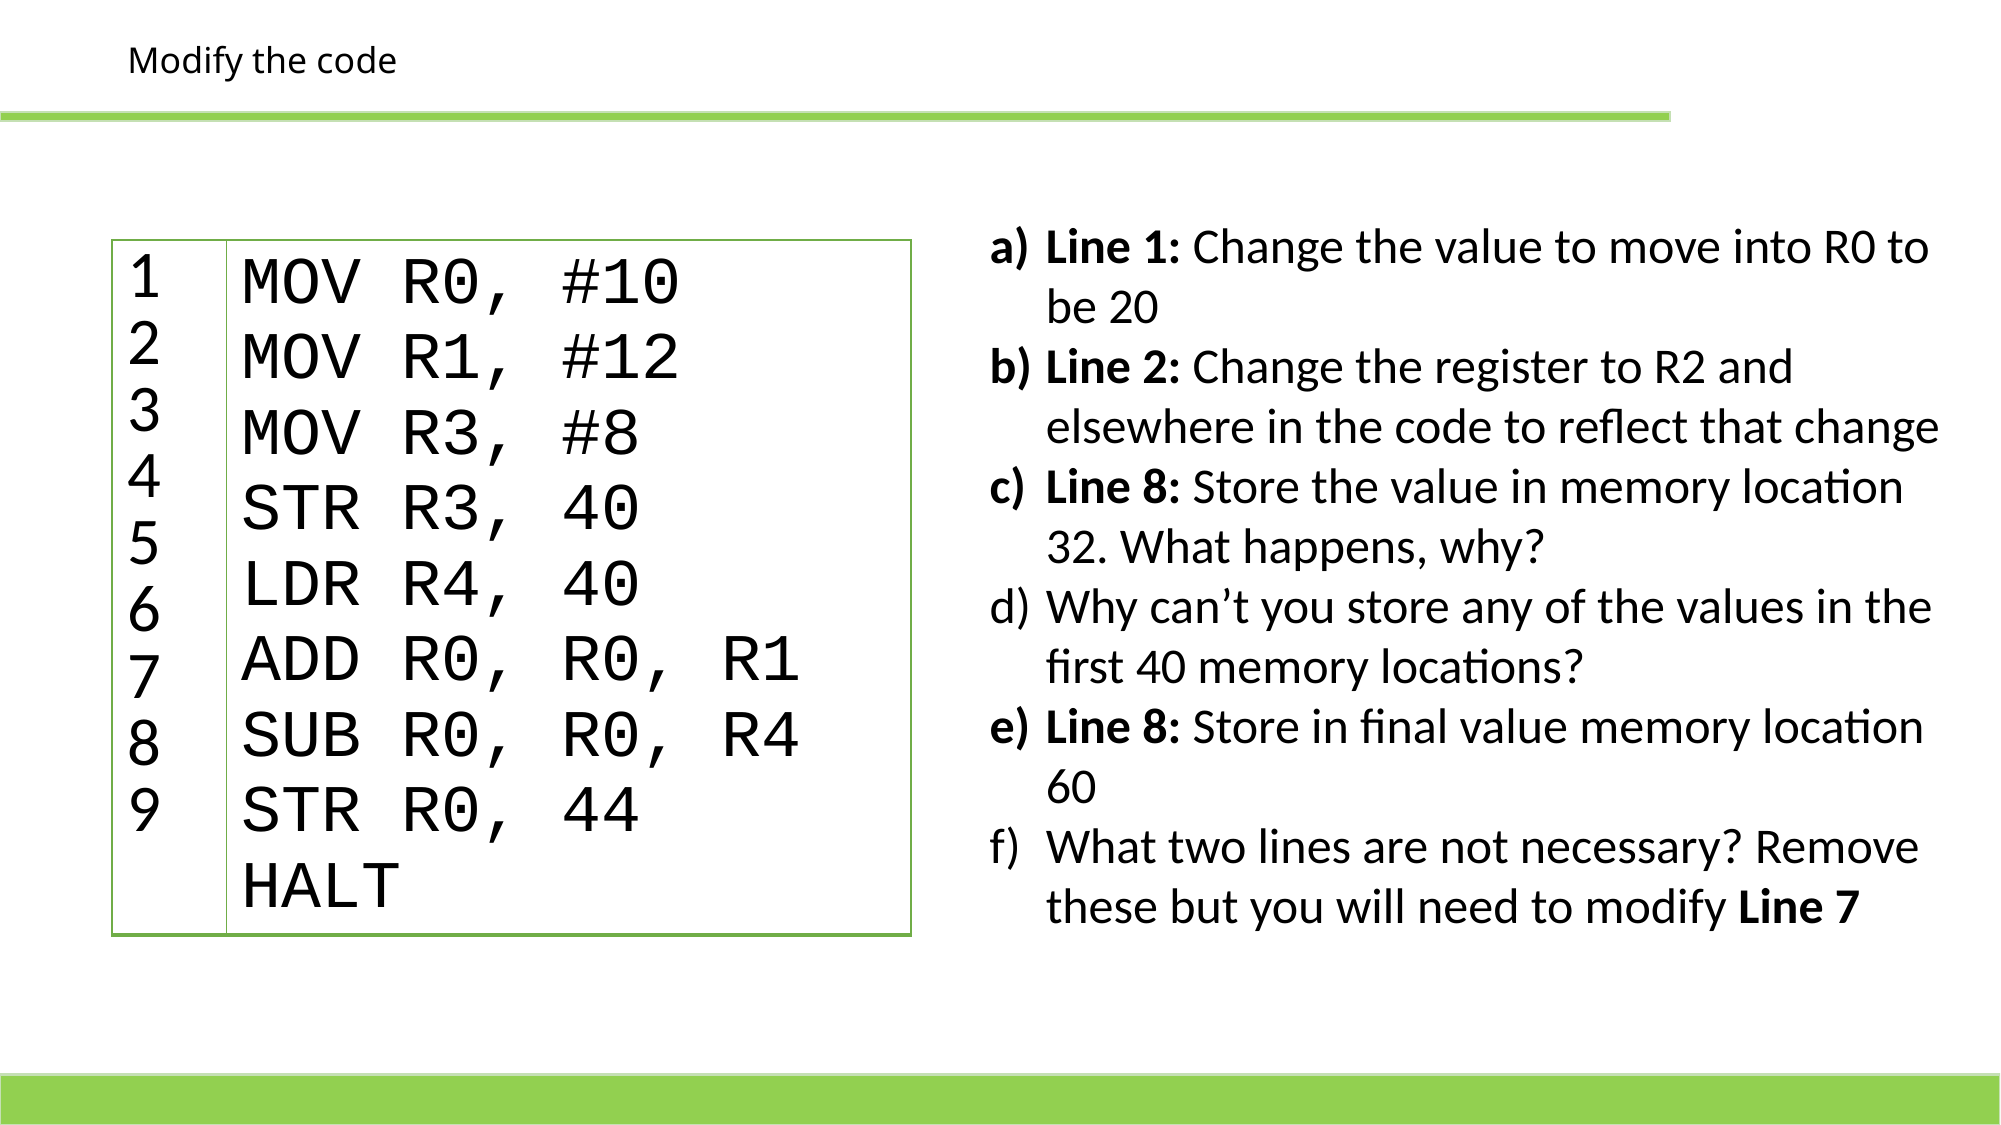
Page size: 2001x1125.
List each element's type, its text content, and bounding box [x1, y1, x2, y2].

text_box Line 1: Change the value to move into R0 to be 20 Line 2: Change the register to R2 and elsewhere in the code to reflect that change Line 8: Store the value in memory location 32. What happens, why? Why can’t you store any of the values in the first 40 memory locations? Line 8: Store in final value memory location 60 What two lines are not necessary? Remove these but you will need to modify Line 7 [974, 206, 1975, 941]
title Modify the code [112, 34, 1838, 90]
table_header MOV R0, #10 MOV R1, #12 MOV R3, #8 STR R3, 40 LDR R4, 40 ADD R0, R0, R1 SUB R0, R0, R4 STR R0, 44 HALT [227, 241, 910, 933]
table_header 1 2 3 4 5 6 7 8 9 [113, 241, 226, 933]
